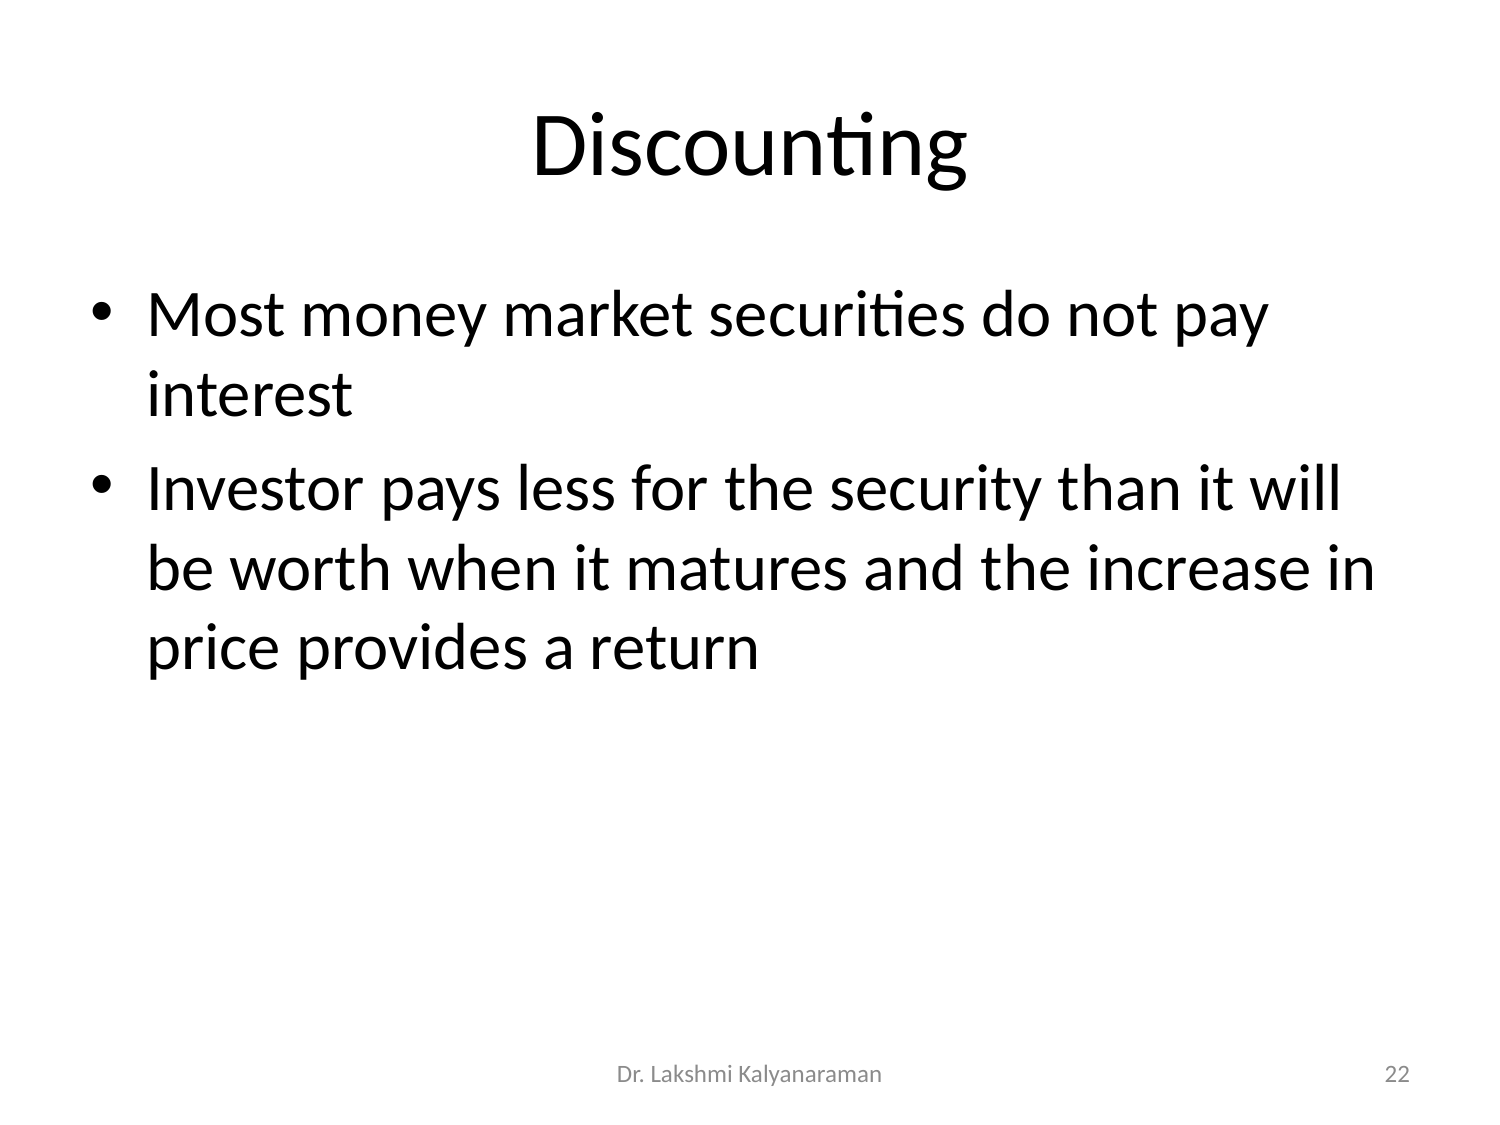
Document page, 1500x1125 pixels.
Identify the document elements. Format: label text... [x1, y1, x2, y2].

list Most money market securities do not pay interest Investor pays less for the security than it will be worth when it matures and the increase in price provides a return [75, 262, 1425, 1005]
title Discounting [75, 45, 1425, 233]
footer Dr. Lakshmi Kalyanaraman [512, 1042, 988, 1103]
slide_number 22 [1074, 1042, 1425, 1103]
